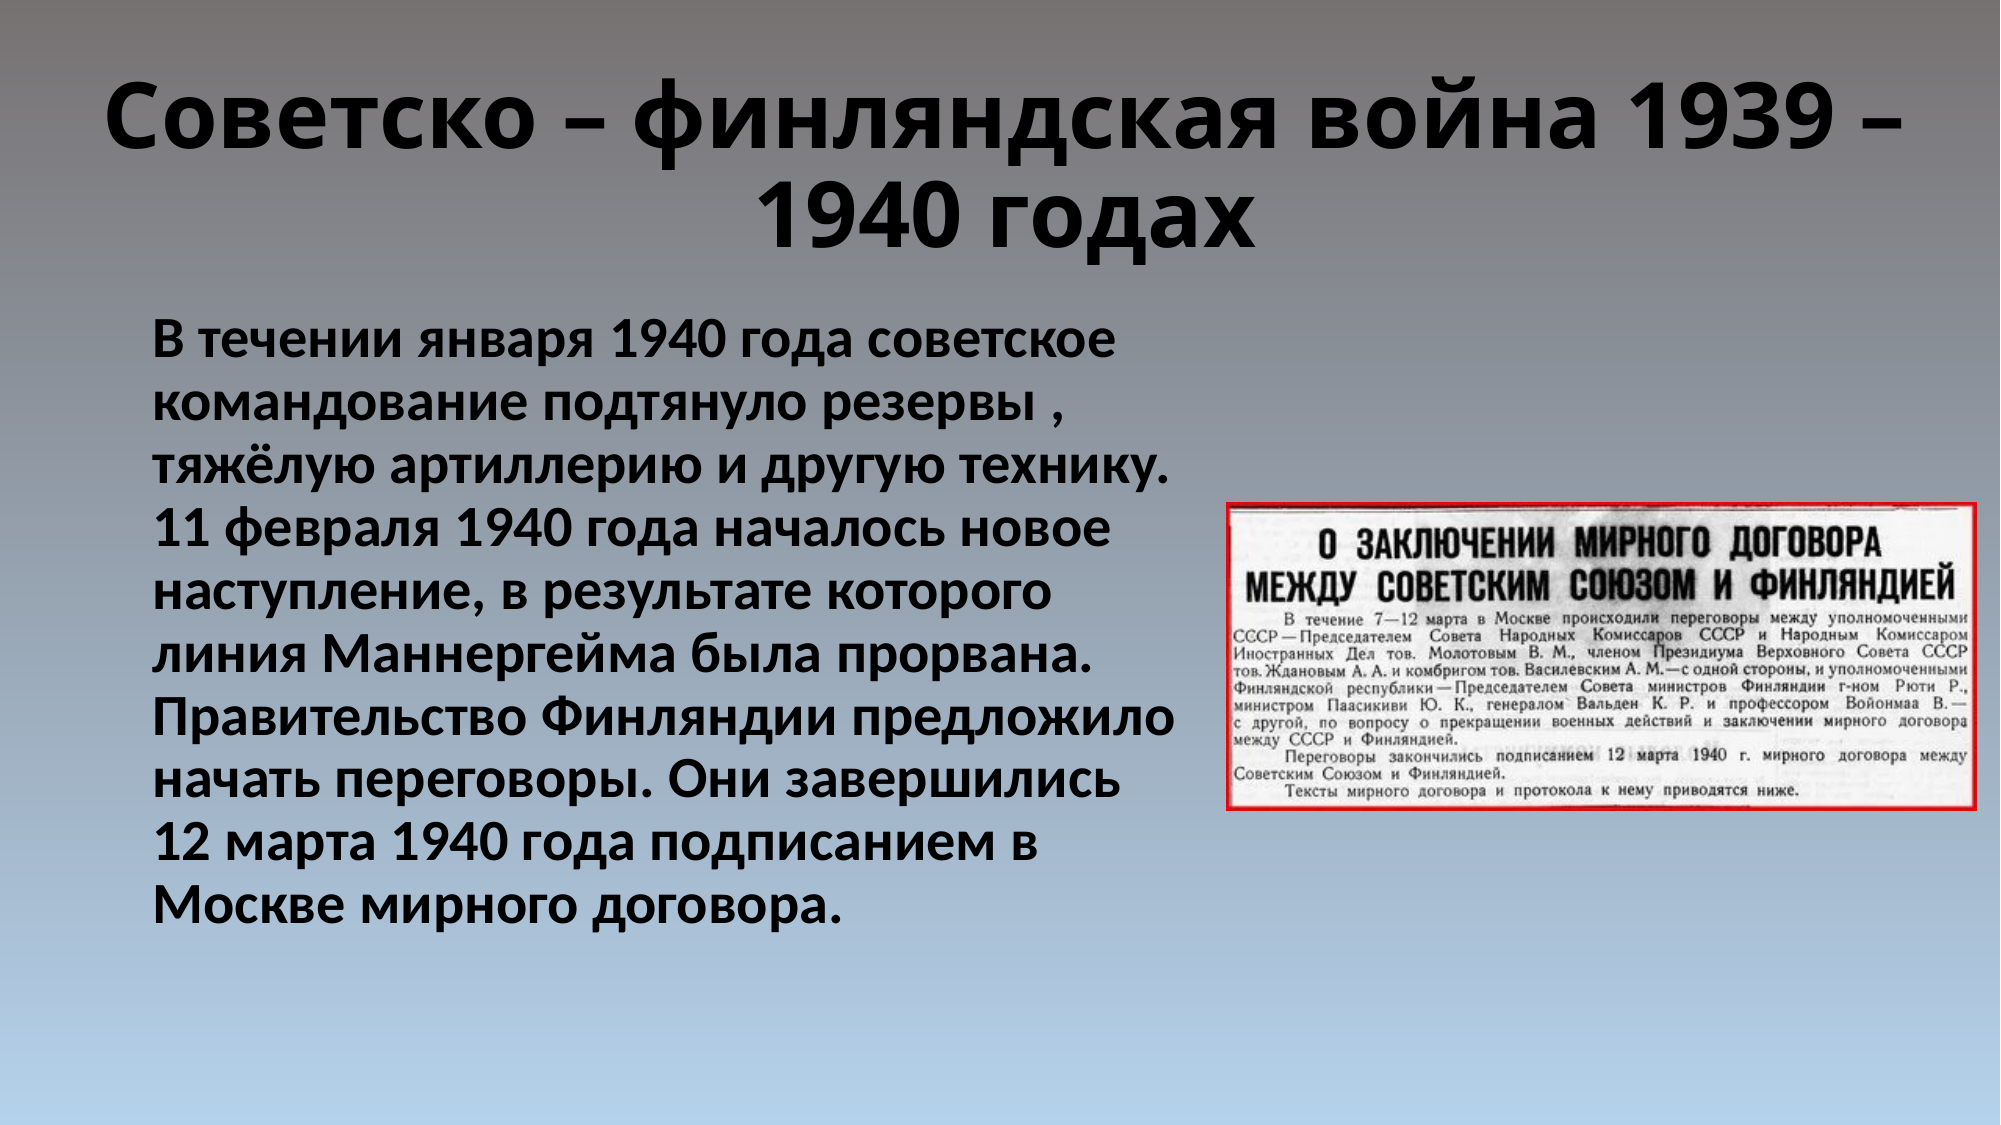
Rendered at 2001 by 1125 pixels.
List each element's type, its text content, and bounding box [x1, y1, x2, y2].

list В течении января 1940 года советское командование подтянуло резервы , тяжёлую артиллерию и другую технику. 11 февраля 1940 года началось новое наступление, в результате которого линия Маннергейма была прорвана. Правительство Финляндии предложило начать переговоры. Они завершились 12 марта 1940 года подписанием в Москве мирного договора. [137, 299, 1204, 1014]
picture [1226, 502, 1977, 811]
title Советско – финляндская война 1939 – 1940 годах [33, 59, 1977, 278]
